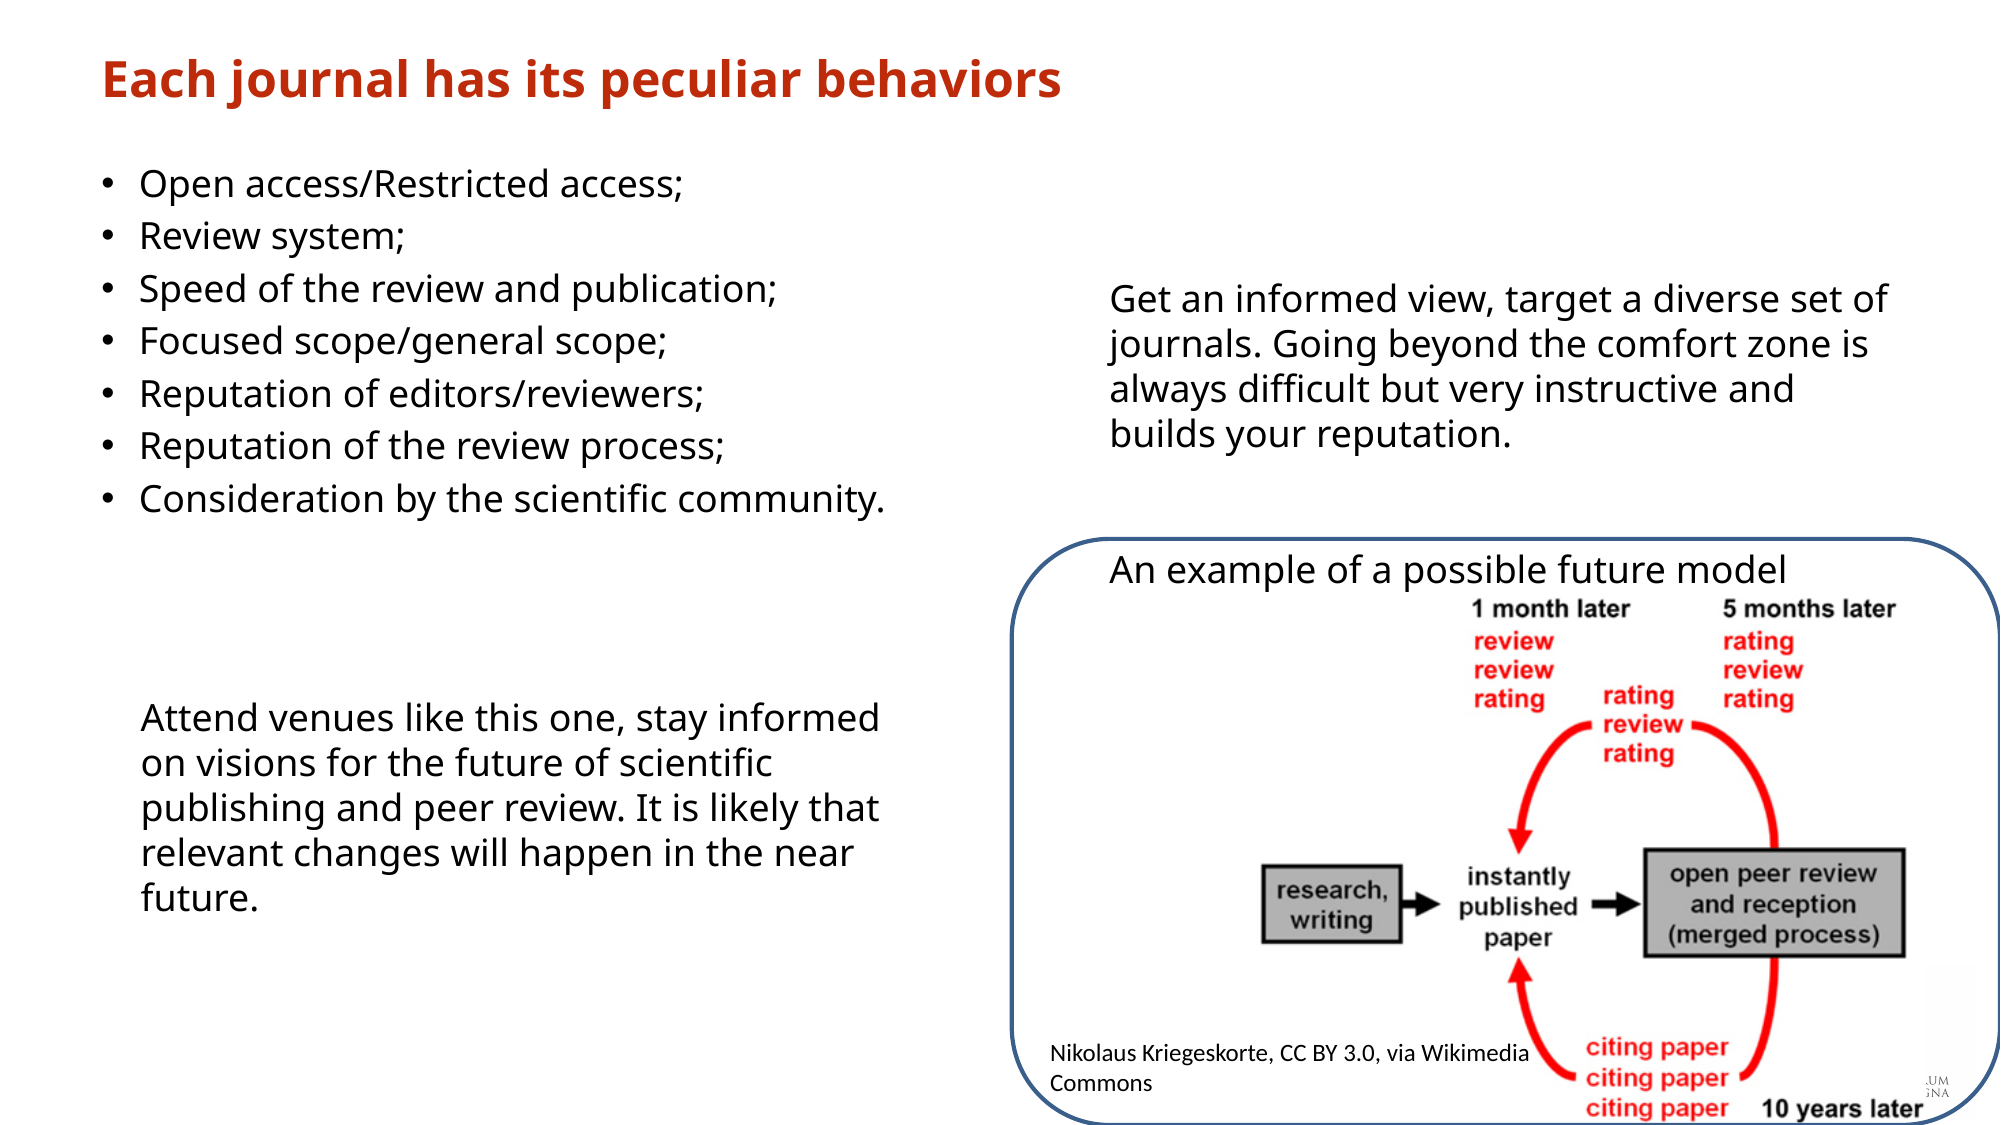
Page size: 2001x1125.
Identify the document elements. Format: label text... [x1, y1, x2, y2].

text_box Attend venues like this one, stay informed on visions for the future of scientific publishing and peer review. It is likely that relevant changes will happen in the near future. [125, 686, 949, 926]
text_box [1009, 536, 2000, 1125]
list Each journal has its peculiar behaviors [86, 54, 1930, 128]
picture [1259, 597, 1926, 1125]
picture [1946, 1097, 1975, 1118]
list Open access/Restricted access; Review system; Speed of the review and publication; Focused scope/general scope; Reputation of editors/reviewers; Reputation of the review process; Consideration by the scientific community. [86, 152, 1981, 457]
text_box Get an informed view, target a diverse set of journals. Going beyond the comfort zone is always difficult but very instructive and builds your reputation. [1094, 267, 1918, 462]
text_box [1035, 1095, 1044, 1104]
